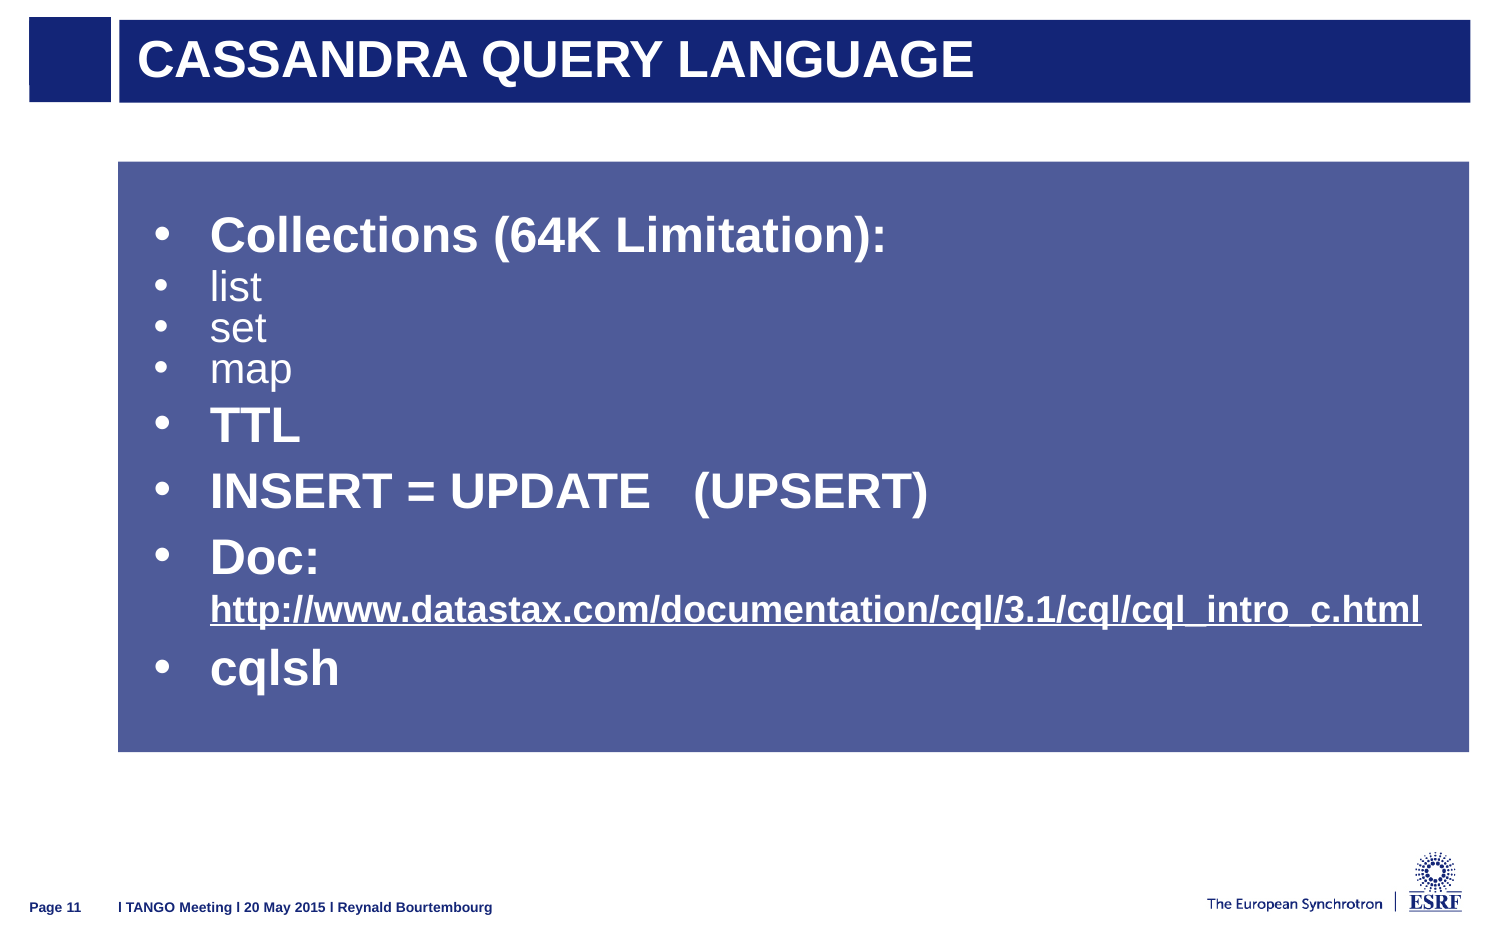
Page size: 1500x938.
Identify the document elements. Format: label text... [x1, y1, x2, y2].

slide_number Page 11 [29, 886, 98, 916]
title Cassandra Query Language [119, 19, 1471, 103]
footer l TANGO Meeting l 20 May 2015 l Reynald Bourtembourg [118, 886, 1122, 916]
list Collections (64K Limitation): list set map TTL INSERT = UPDATE (UPSERT) Doc: http://www.datastax.com/documentation/cql/3.1/cql/cql_intro_c.html cqlsh [118, 161, 1470, 753]
picture [1175, 831, 1500, 938]
